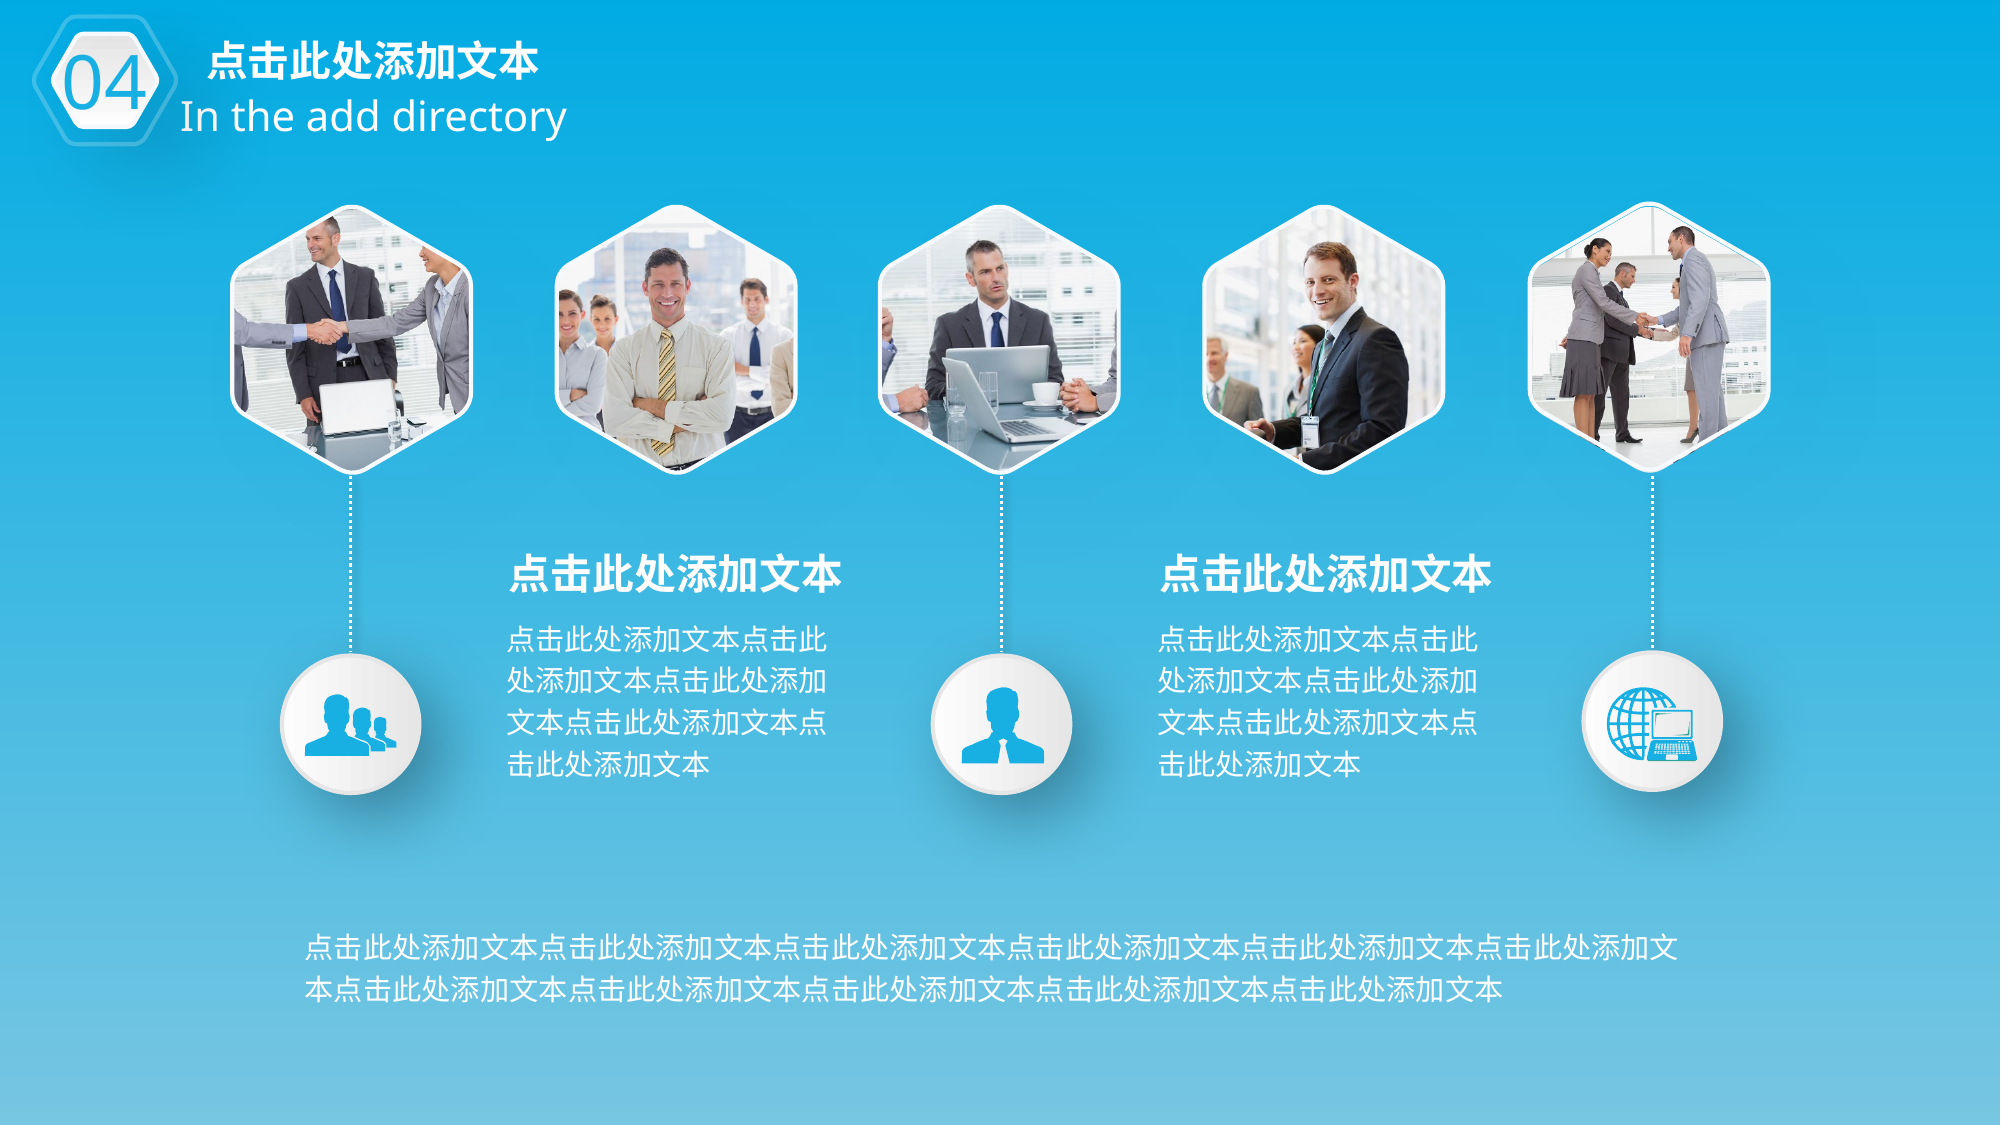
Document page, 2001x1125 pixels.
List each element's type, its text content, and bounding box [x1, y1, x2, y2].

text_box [1583, 652, 1722, 790]
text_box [932, 655, 1071, 793]
text_box 点击此处添加文本 [1144, 540, 1509, 605]
text_box 点击此处添加文本 [191, 27, 556, 82]
text_box 点击此处添加文本点击此处添加文本点击此处添加文本点击此处添加文本点击此处添加文本 [1142, 606, 1512, 789]
text_box In the add directory [223, 82, 582, 148]
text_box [231, 206, 471, 473]
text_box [1529, 203, 1769, 473]
text_box 点击此处添加文本点击此处添加文本点击此处添加文本点击此处添加文本点击此处添加文本点击此处添加文本点击此处添加文本点击此处添加文本点击此处添加文本点击此处添加文本点击此处添加文本 [289, 915, 1714, 1014]
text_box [281, 655, 420, 793]
text_box 点击此处添加文本点击此处添加文本点击此处添加文本点击此处添加文本点击此处添加文本 [491, 606, 861, 789]
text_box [1204, 206, 1444, 473]
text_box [34, 16, 177, 145]
text_box 点击此处添加文本 [494, 540, 858, 605]
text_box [556, 206, 796, 473]
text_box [879, 206, 1120, 473]
